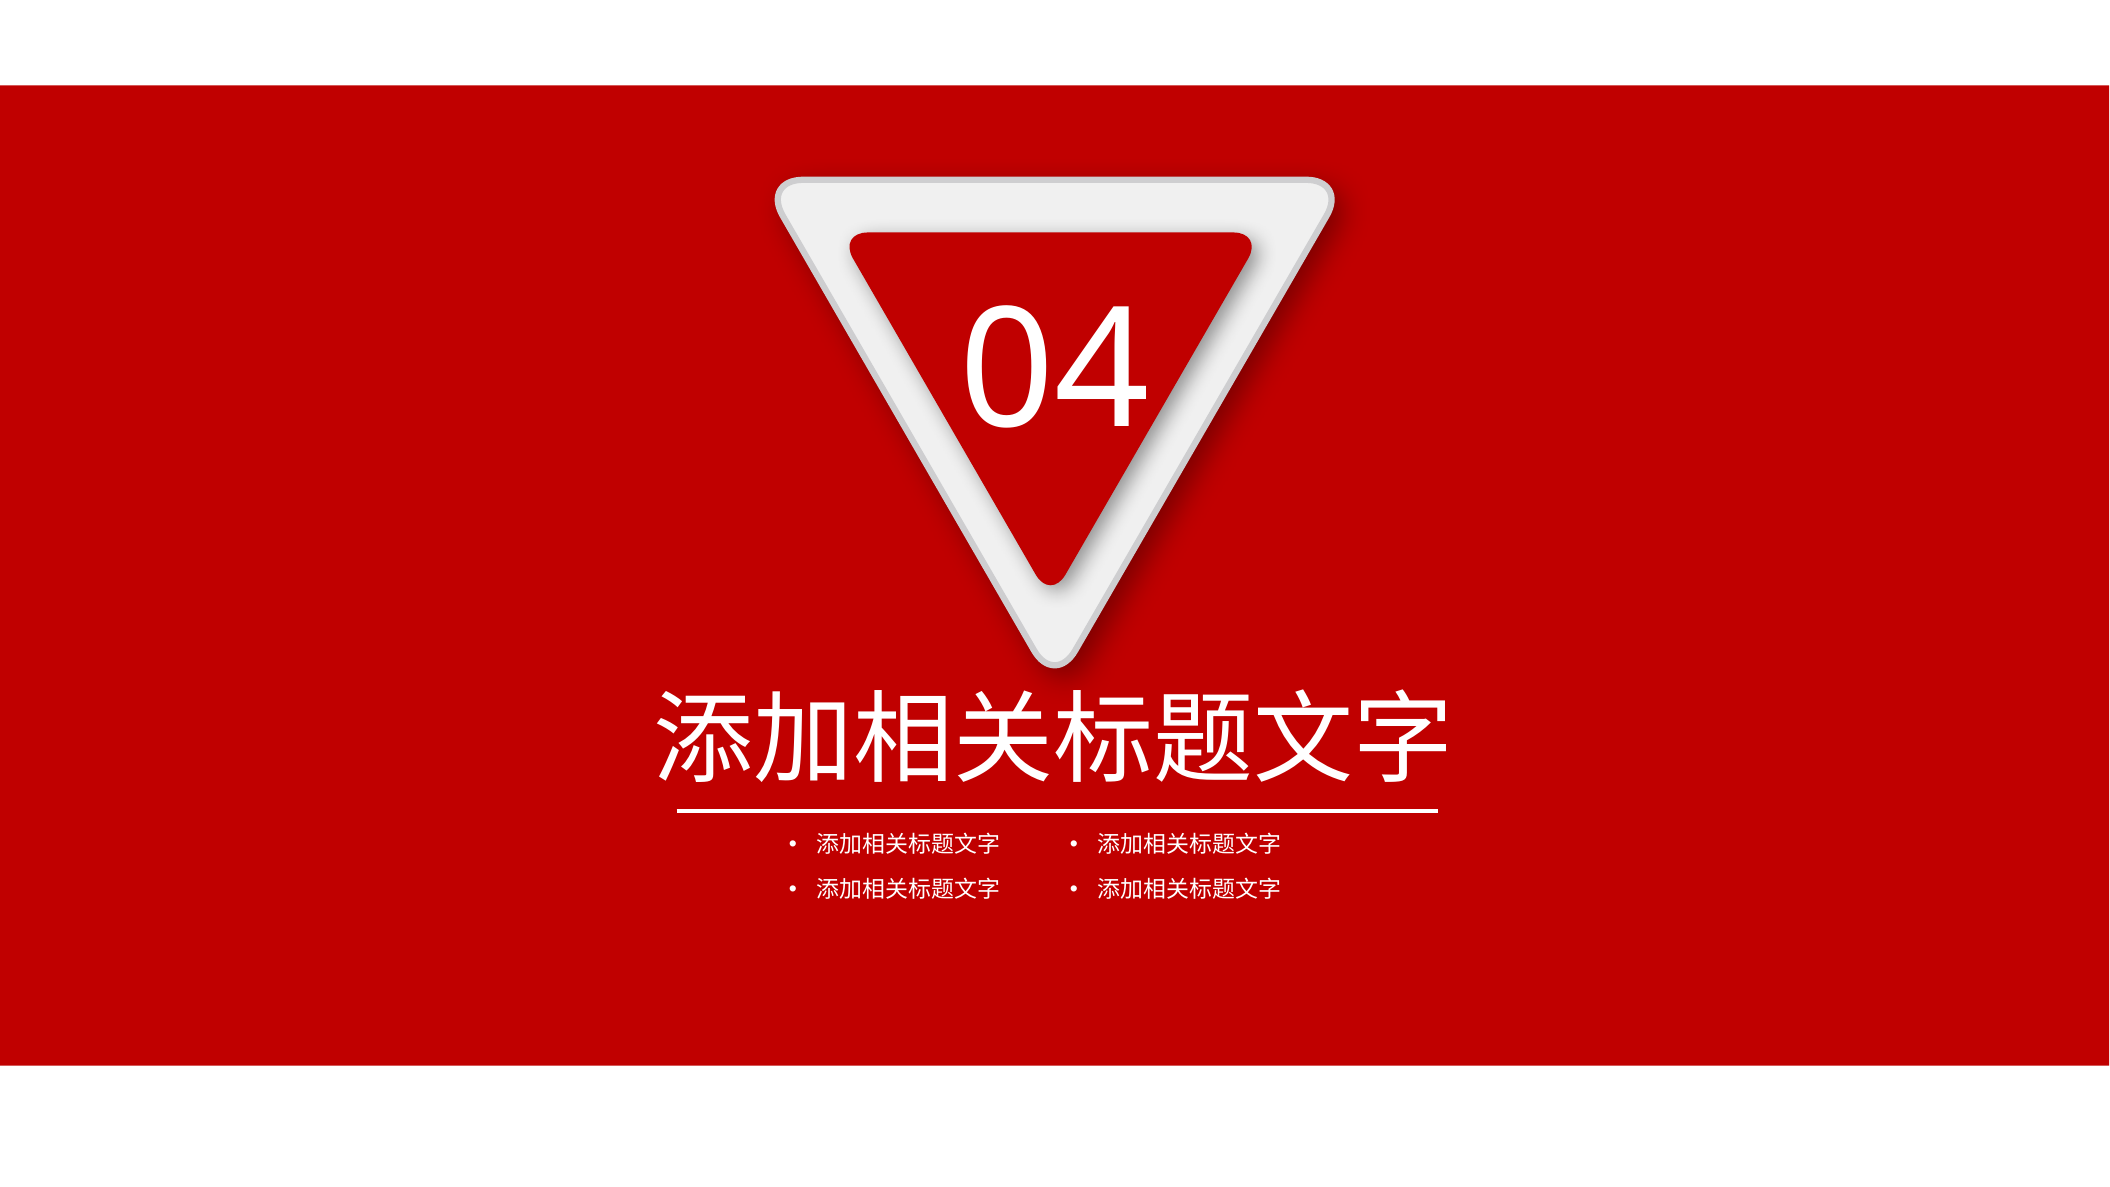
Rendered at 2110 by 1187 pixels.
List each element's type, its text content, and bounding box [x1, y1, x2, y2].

text_box 添加相关标题文字 [774, 822, 1016, 865]
text_box 添加相关标题文字 [1054, 822, 1297, 865]
text_box [0, 84, 2110, 1067]
text_box 添加相关标题文字 [774, 867, 1016, 910]
text_box 添加相关标题文字 [1054, 867, 1297, 910]
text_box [771, 179, 1339, 671]
